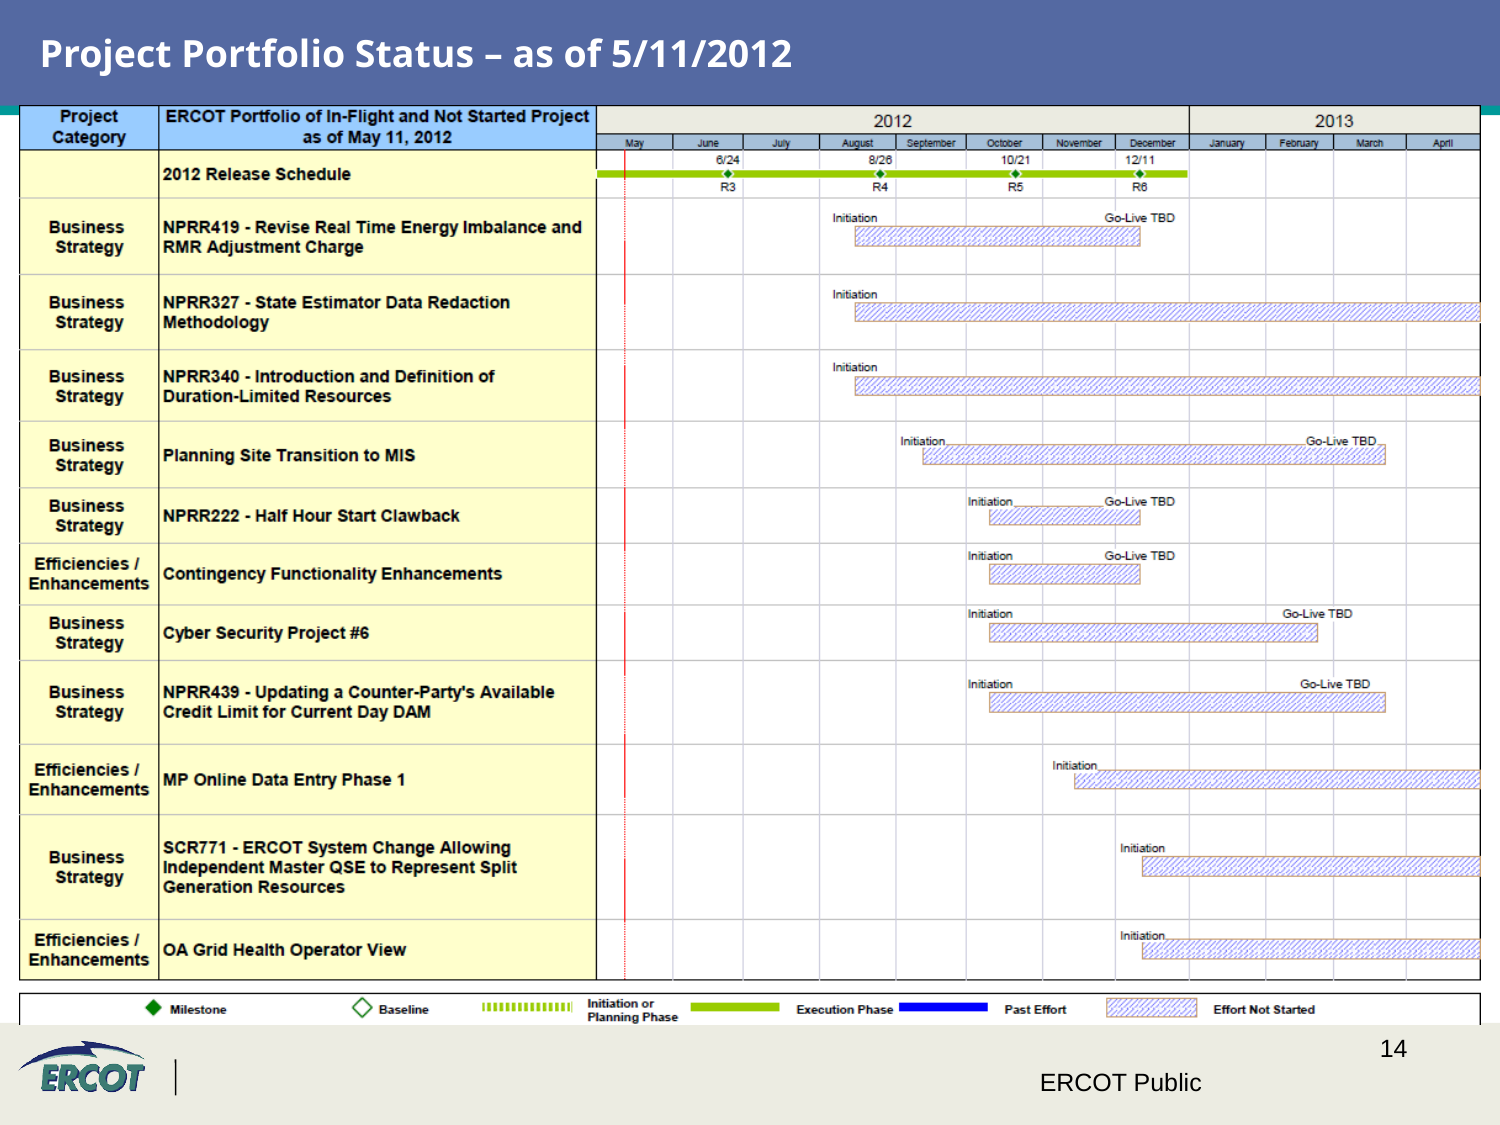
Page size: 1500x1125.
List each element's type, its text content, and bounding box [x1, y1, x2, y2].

footer ERCOT Public [1025, 1059, 1438, 1125]
text_box Project Portfolio Status – as of 5/11/2012 [24, 30, 1163, 105]
picture [19, 105, 1481, 1026]
picture [10, 1031, 151, 1111]
text_box [24, 22, 1450, 85]
